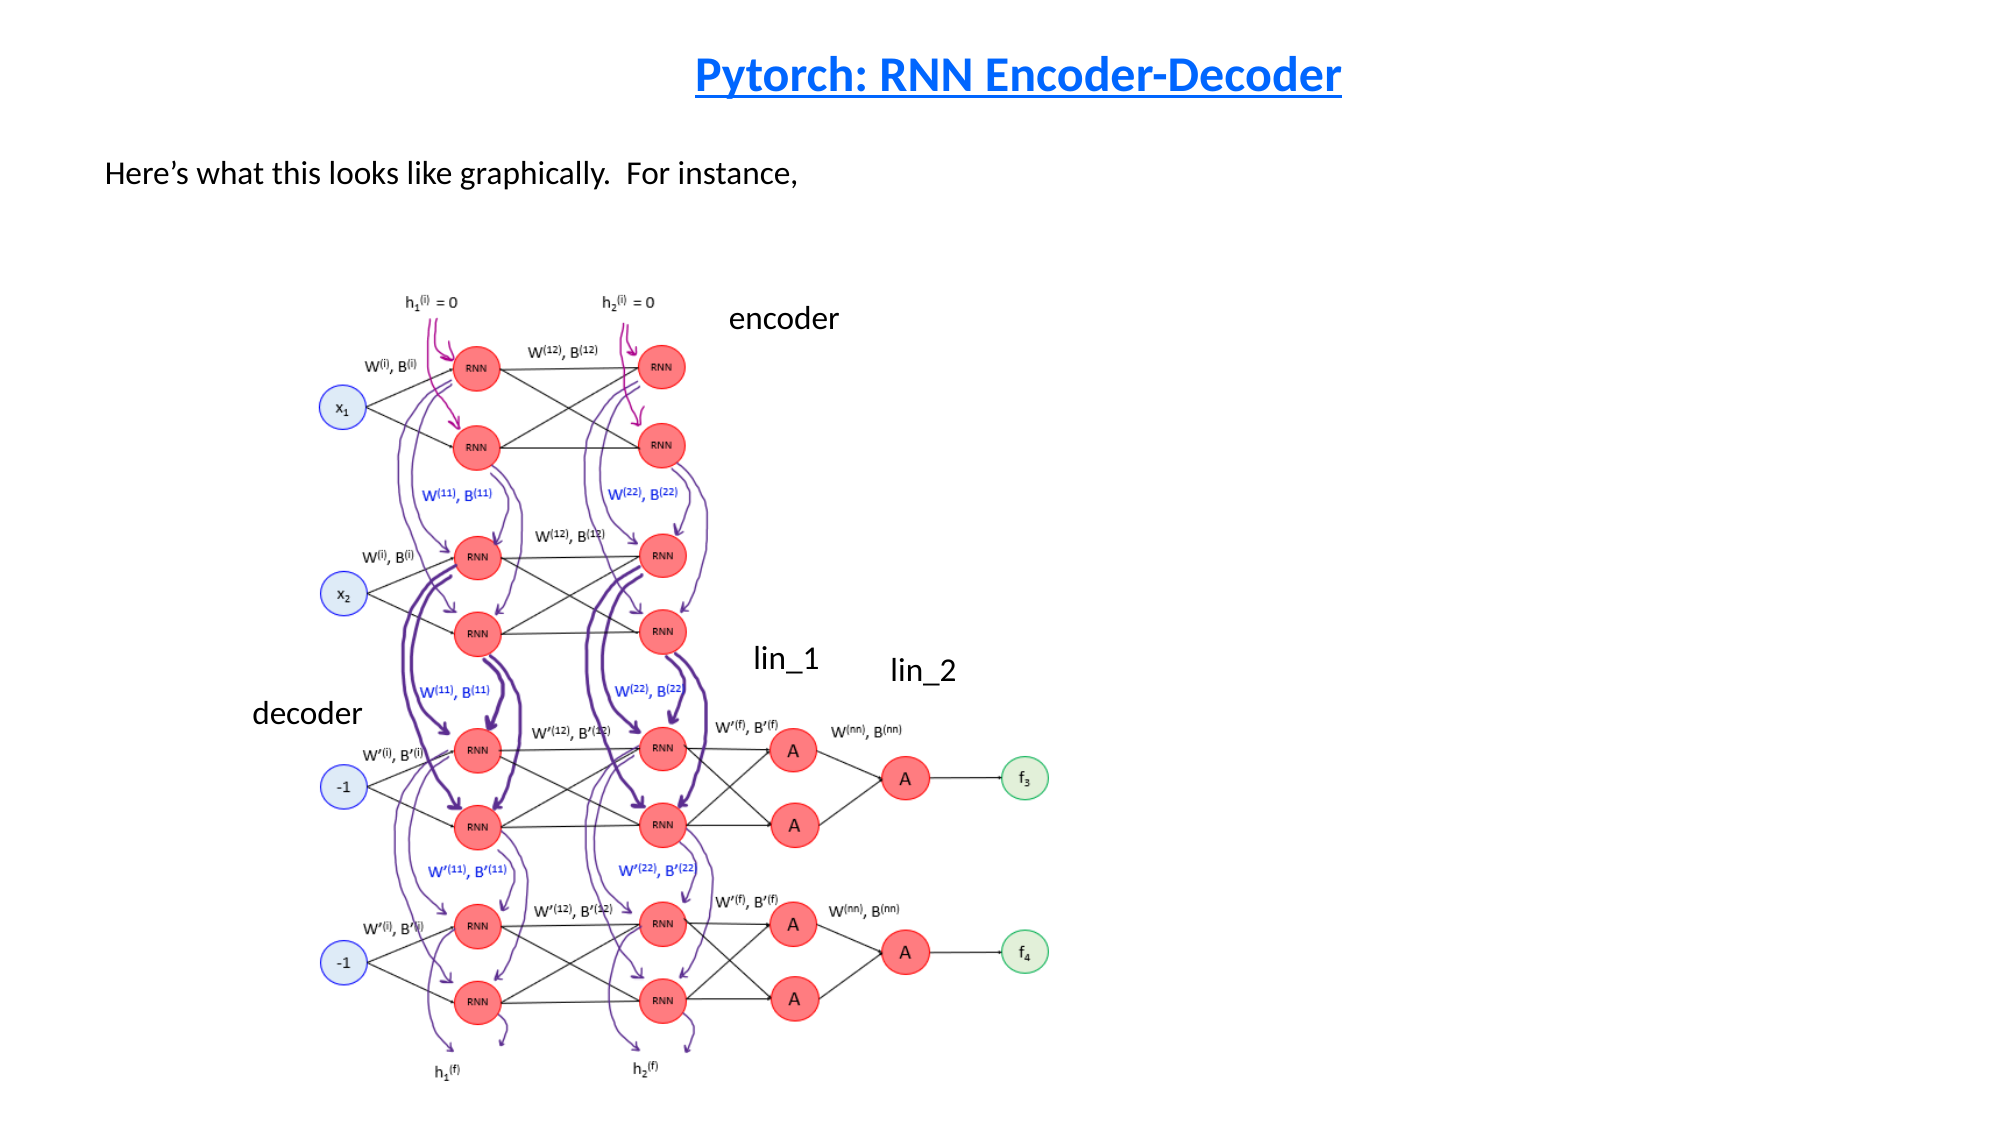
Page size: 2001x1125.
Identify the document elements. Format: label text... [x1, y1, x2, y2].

text_box Pytorch: RNN Encoder-Decoder [680, 34, 1358, 110]
picture [298, 288, 1056, 1088]
text_box decoder [237, 683, 298, 739]
text_box Here’s what this looks like graphically. For instance, [90, 144, 1119, 199]
